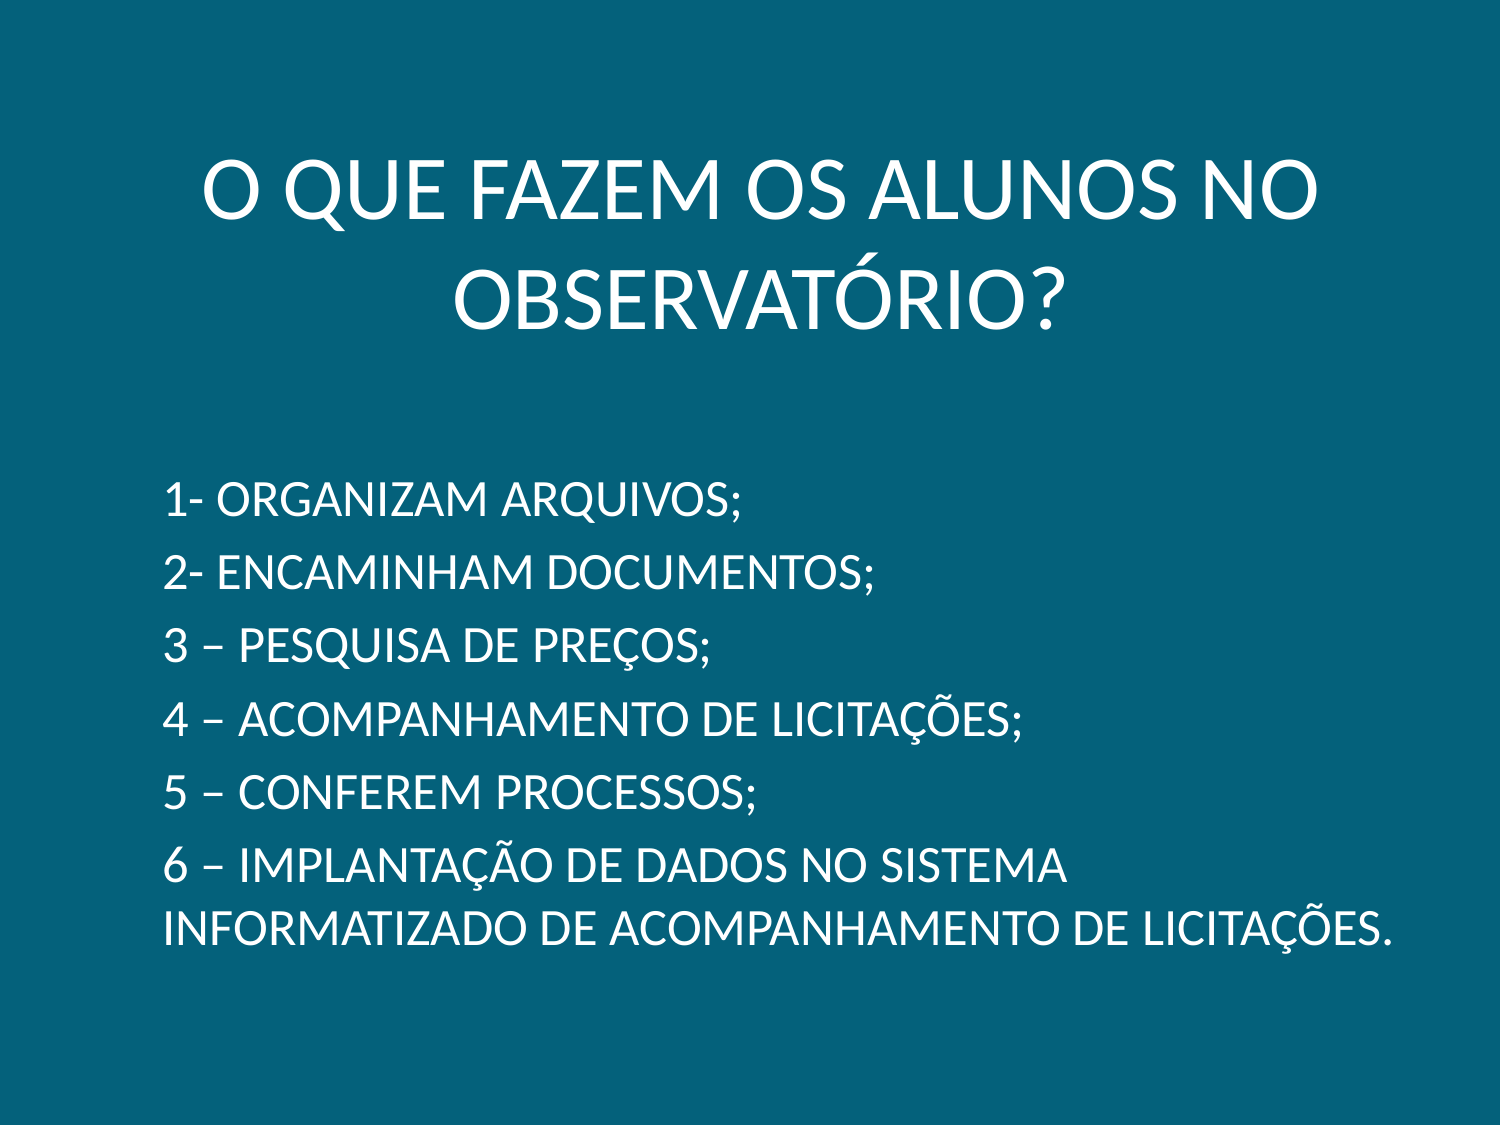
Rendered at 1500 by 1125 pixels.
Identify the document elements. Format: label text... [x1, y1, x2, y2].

subtitle 1- ORGANIZAM ARQUIVOS; 2- ENCAMINHAM DOCUMENTOS; 3 – PESQUISA DE PREÇOS; 4 – ACOMPANHAMENTO DE LICITAÇÕES; 5 – CONFEREM PROCESSOS; 6 – IMPLANTAÇÃO DE DADOS NO SISTEMA INFORMATIZADO DE ACOMPANHAMENTO DE LICITAÇÕES. [147, 456, 1424, 1012]
title O QUE FAZEM OS ALUNOS NO OBSERVATÓRIO? [123, 90, 1399, 386]
